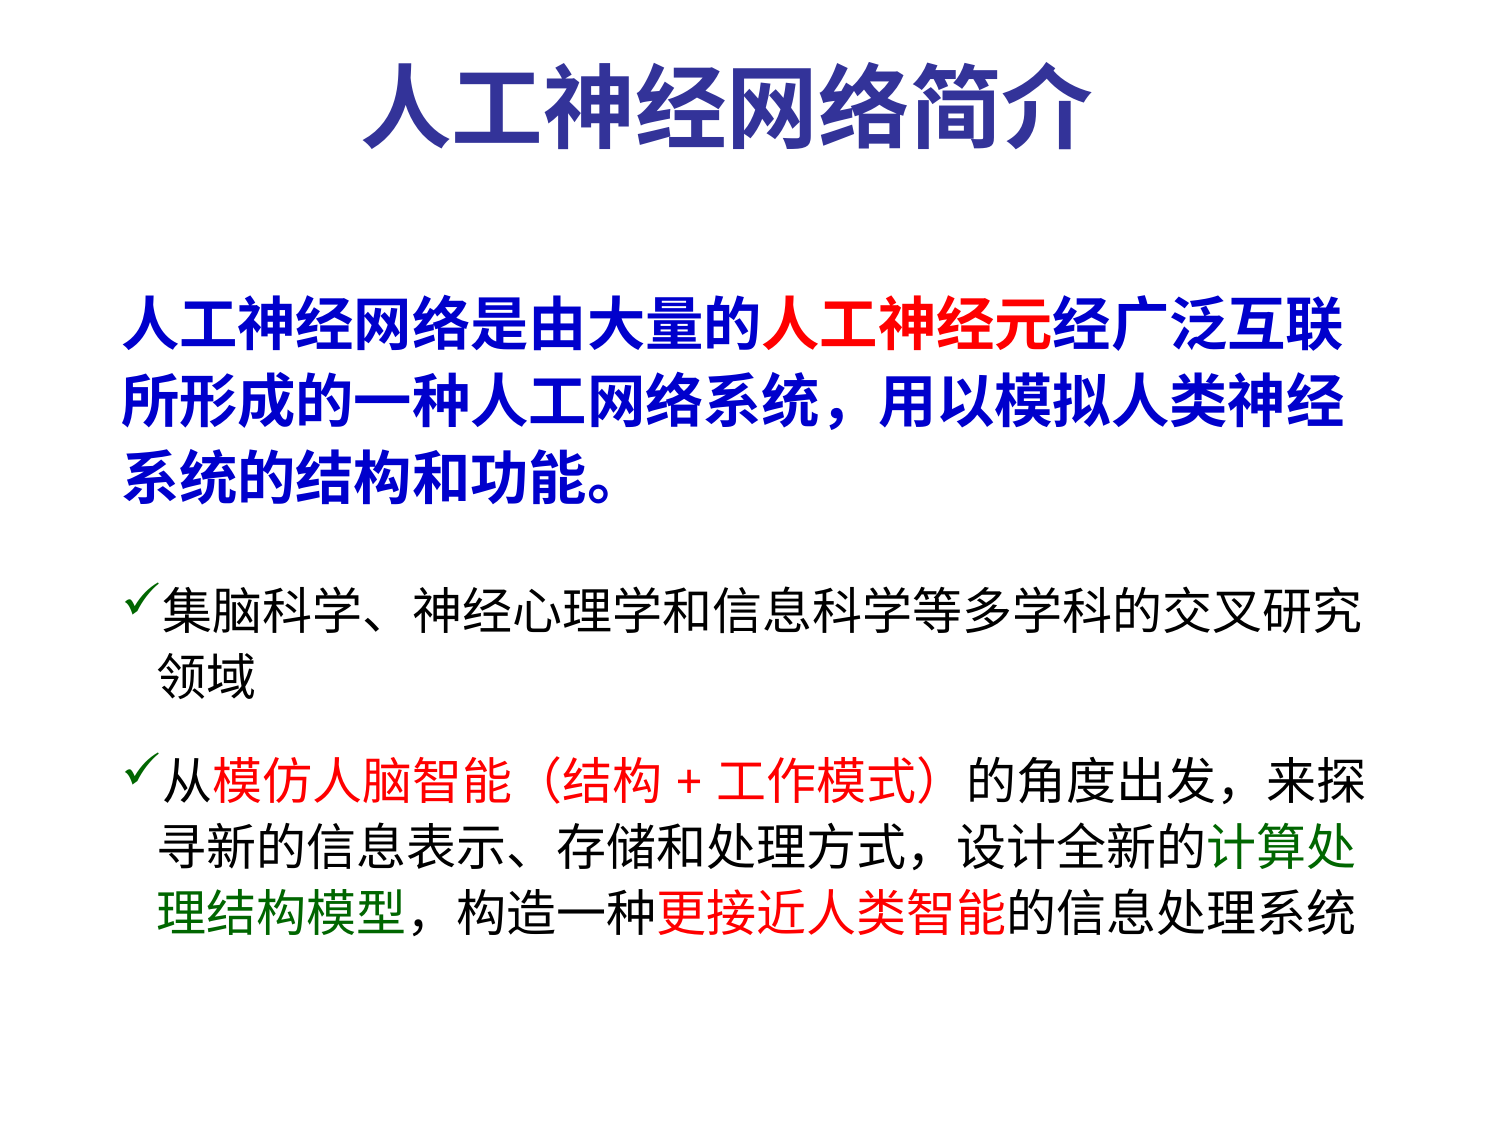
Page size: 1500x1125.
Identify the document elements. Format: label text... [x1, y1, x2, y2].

text_box 人工神经网络是由大量的人工神经元经广泛互联所形成的一种人工网络系统，用以模拟人类神经系统的结构和功能。 集脑科学、神经心理学和信息科学等多学科的交叉研究领域 从模仿人脑智能（结构+工作模式）的角度出发，来探寻新的信息表示、存储和处理方式，设计全新的计算处理结构模型，构造一种更接近人类智能的信息处理系统 [106, 273, 1406, 949]
text_box 人工神经网络简介 [216, 42, 1238, 168]
